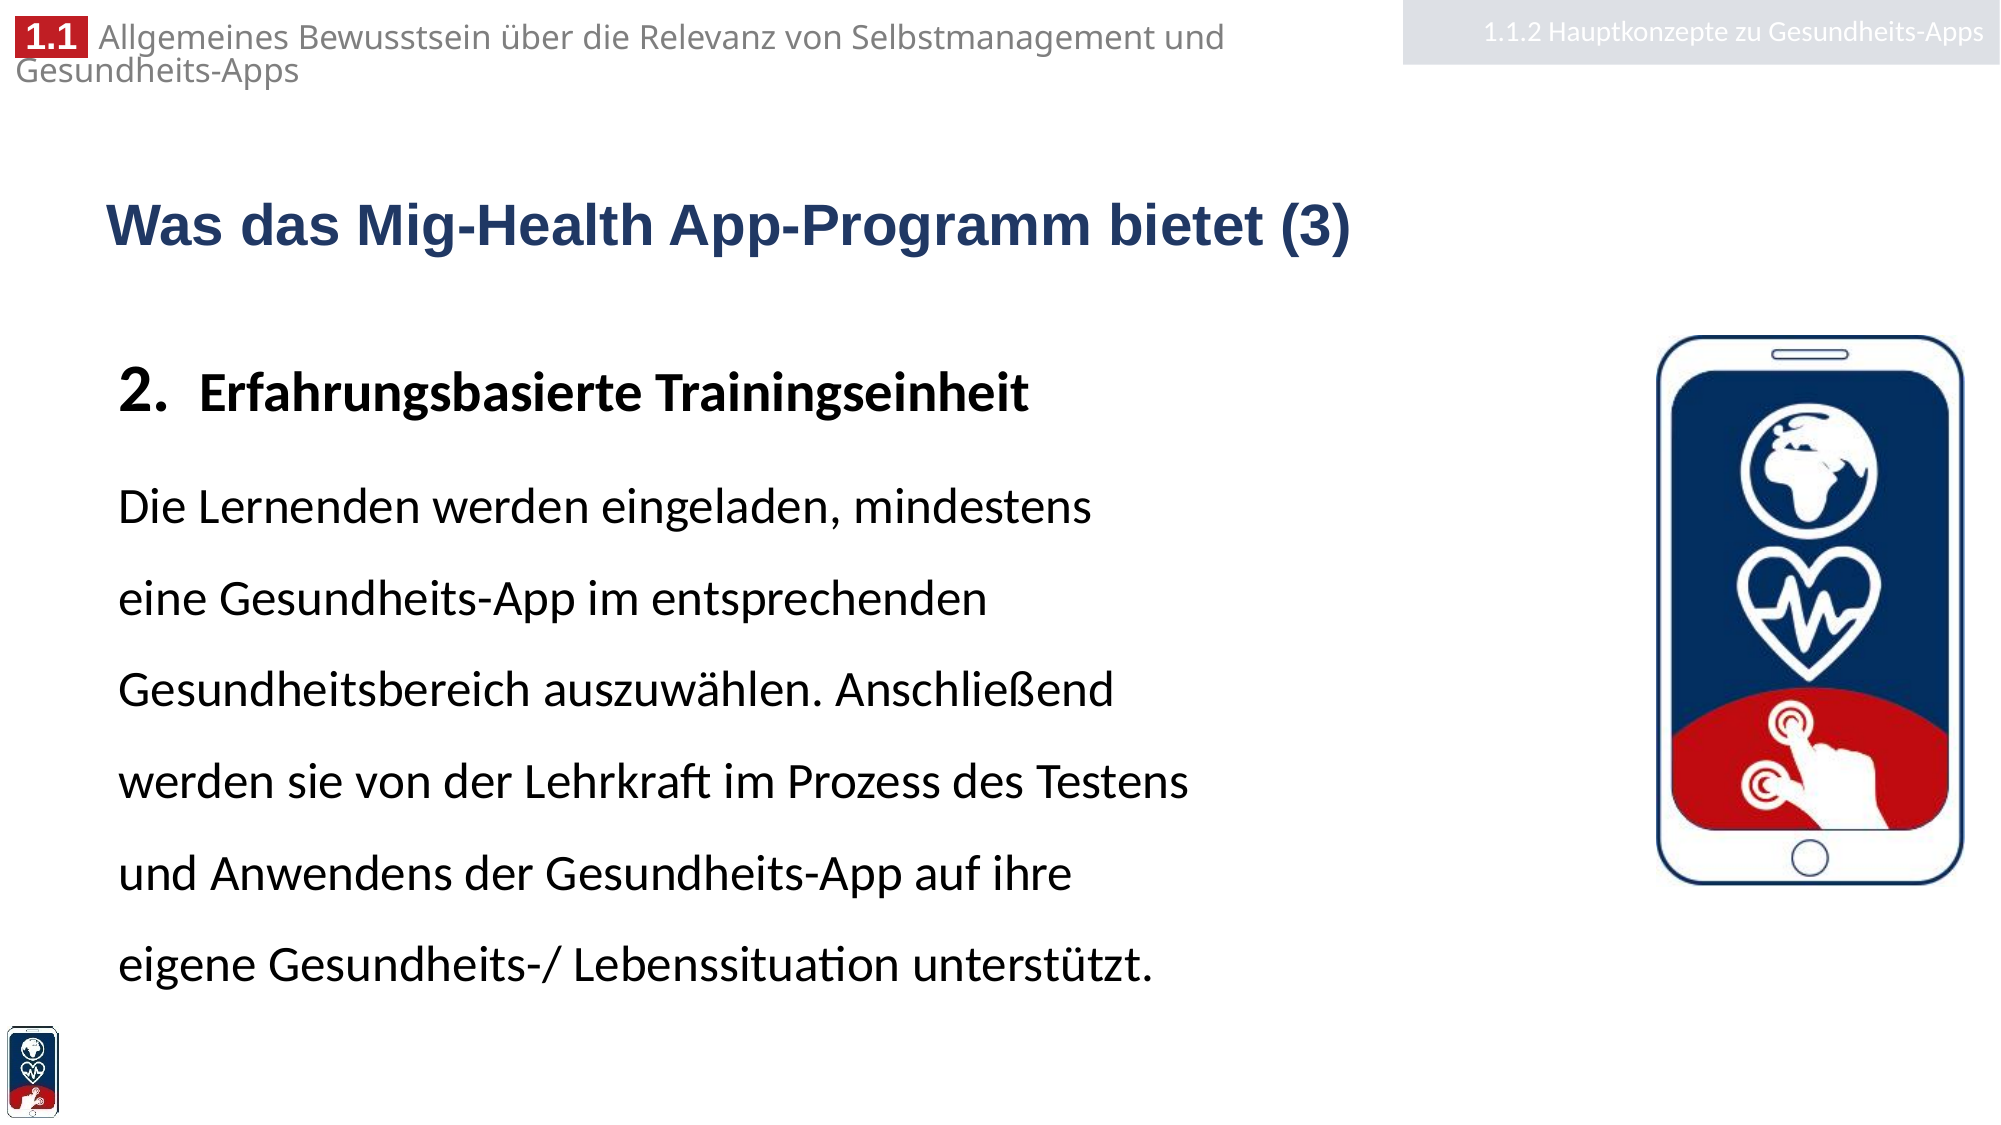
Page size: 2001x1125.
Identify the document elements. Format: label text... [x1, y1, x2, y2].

picture [1656, 335, 1965, 887]
text_box 1.1.2 Hauptkonzepte zu Gesundheits-Apps [1403, 0, 2000, 65]
list 2. Erfahrungsbasierte Trainingseinheit Die Lernenden werden eingeladen, mindestens eine Gesundheits-App im entsprechenden Gesundheitsbereich auszuwählen. Anschließend werden sie von der Lehrkraft im Prozess des Testens und Anwendens der Gesundheits-App auf ihre eigene Gesundheits-/ Lebenssituation unterstützt. [91, 295, 1208, 1094]
title Was das Mig-Health App-Programm bietet (3) [91, 177, 1906, 277]
picture [7, 1026, 59, 1118]
